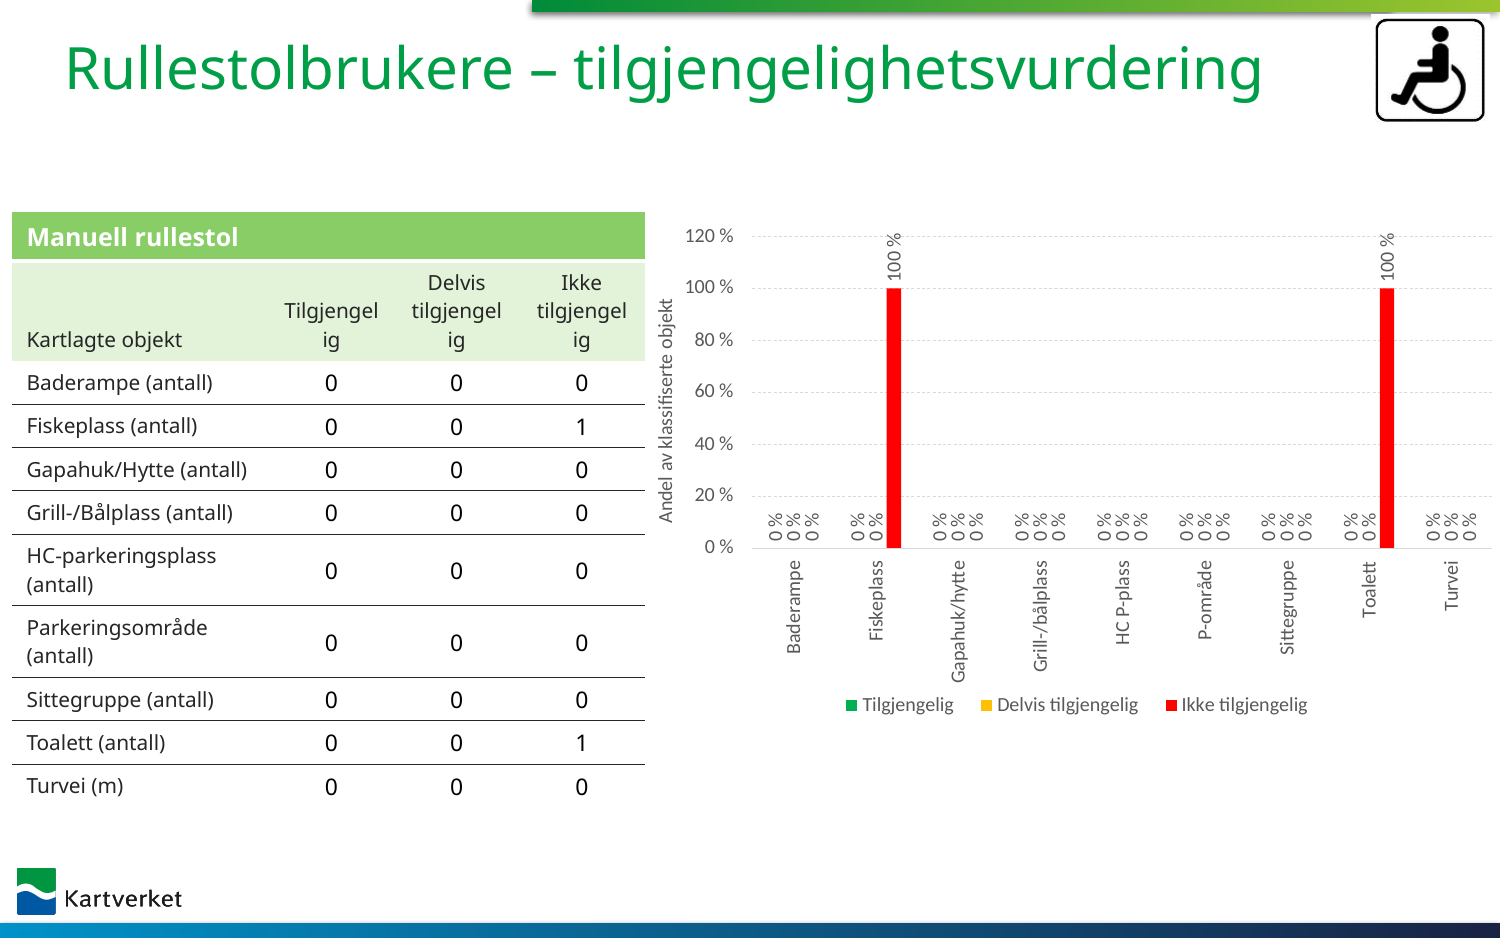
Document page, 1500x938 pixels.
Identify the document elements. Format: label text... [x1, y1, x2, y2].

table_cell 0 [519, 448, 638, 490]
table_cell 0 [519, 491, 638, 534]
table_cell 0 [394, 606, 519, 677]
text_box Rullestolbrukere – tilgjengelighetsvurdering [49, 12, 1372, 109]
picture [1371, 13, 1491, 127]
table_cell Baderampe (antall) [12, 361, 269, 404]
table_cell Fiskeplass (antall) [12, 405, 269, 447]
table_cell 0 [394, 448, 519, 490]
table_cell 1 [519, 405, 638, 447]
table_cell Kartlagte objekt [12, 263, 269, 361]
table_cell 0 [269, 606, 394, 677]
table_cell 0 [269, 361, 394, 404]
table_cell 0 [394, 678, 519, 720]
table_cell 0 [269, 721, 394, 764]
table_cell Delvis tilgjengelig [394, 263, 519, 361]
table_cell 1 [519, 721, 645, 764]
table_cell 0 [519, 678, 638, 720]
table_cell 0 [269, 491, 394, 534]
table_cell Sittegruppe (antall) [12, 678, 269, 720]
table_cell 0 [519, 765, 645, 807]
table_cell 0 [269, 405, 394, 447]
table_cell Toalett (antall) [12, 721, 269, 764]
table_cell 0 [394, 361, 519, 404]
table_cell HC-parkeringsplass (antall) [12, 535, 269, 605]
table_cell Ikke tilgjengelig [519, 263, 638, 361]
table_cell 0 [269, 678, 394, 720]
table_cell Turvei (m) [12, 765, 269, 807]
table_cell 0 [394, 535, 519, 605]
table_cell Gapahuk/Hytte (antall) [12, 448, 269, 490]
table_cell 0 [269, 765, 394, 807]
table_cell 0 [394, 721, 519, 764]
table_cell 0 [394, 491, 519, 534]
table_cell 0 [519, 535, 638, 605]
picture [643, 218, 1500, 728]
table_cell 0 [394, 405, 519, 447]
table_cell Tilgjengelig [269, 263, 394, 361]
table_cell 0 [519, 606, 638, 677]
table_cell Parkeringsområde (antall) [12, 606, 269, 677]
table_header Manuell rullestol [12, 212, 645, 259]
table_cell 0 [519, 361, 638, 404]
table_cell 0 [269, 448, 394, 490]
table_cell Grill-/Bålplass (antall) [12, 491, 269, 534]
table_cell 0 [394, 765, 519, 807]
table_cell 0 [269, 535, 394, 605]
